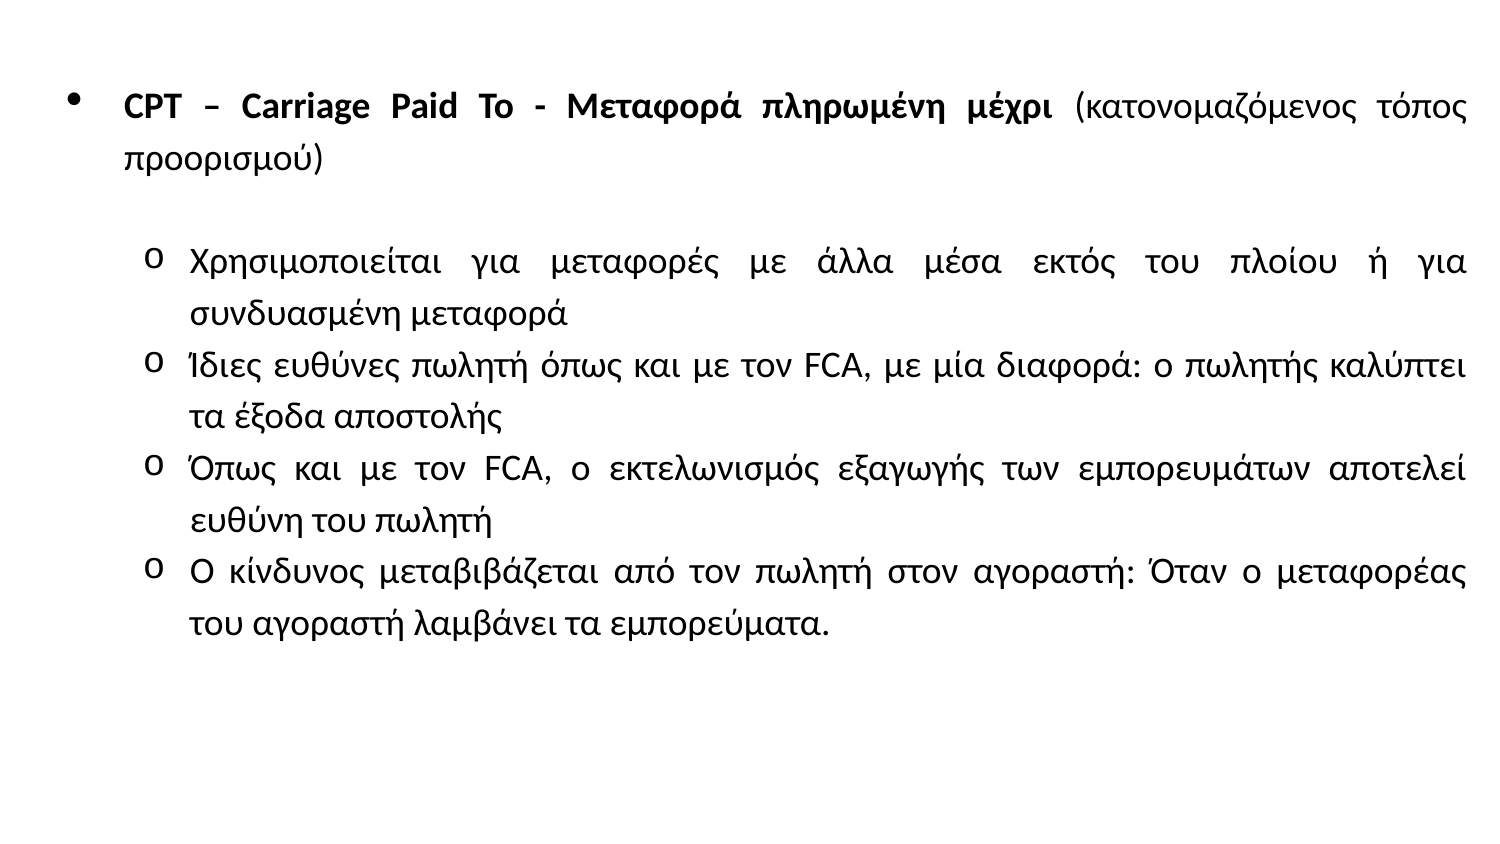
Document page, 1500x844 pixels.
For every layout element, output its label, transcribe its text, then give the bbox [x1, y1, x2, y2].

text_box CPT – Carriage Paid To - Μεταφορά πληρωμένη μέχρι (κατονομαζόμενος τόπος προορισμού) Χρησιμοποιείται για μεταφορές με άλλα μέσα εκτός του πλοίου ή για συνδυασμένη μεταφορά Ίδιες ευθύνες πωλητή όπως και με τον FCA, με μία διαφορά: ο πωλητής καλύπτει τα έξοδα αποστολής Όπως και με τον FCA, ο εκτελωνισμός εξαγωγής των εμπορευμάτων αποτελεί ευθύνη του πωλητή Ο κίνδυνος μεταβιβάζεται από τον πωλητή στον αγοραστή: Όταν ο μεταφορέας του αγοραστή λαμβάνει τα εμπορεύματα. [53, 0, 1483, 651]
